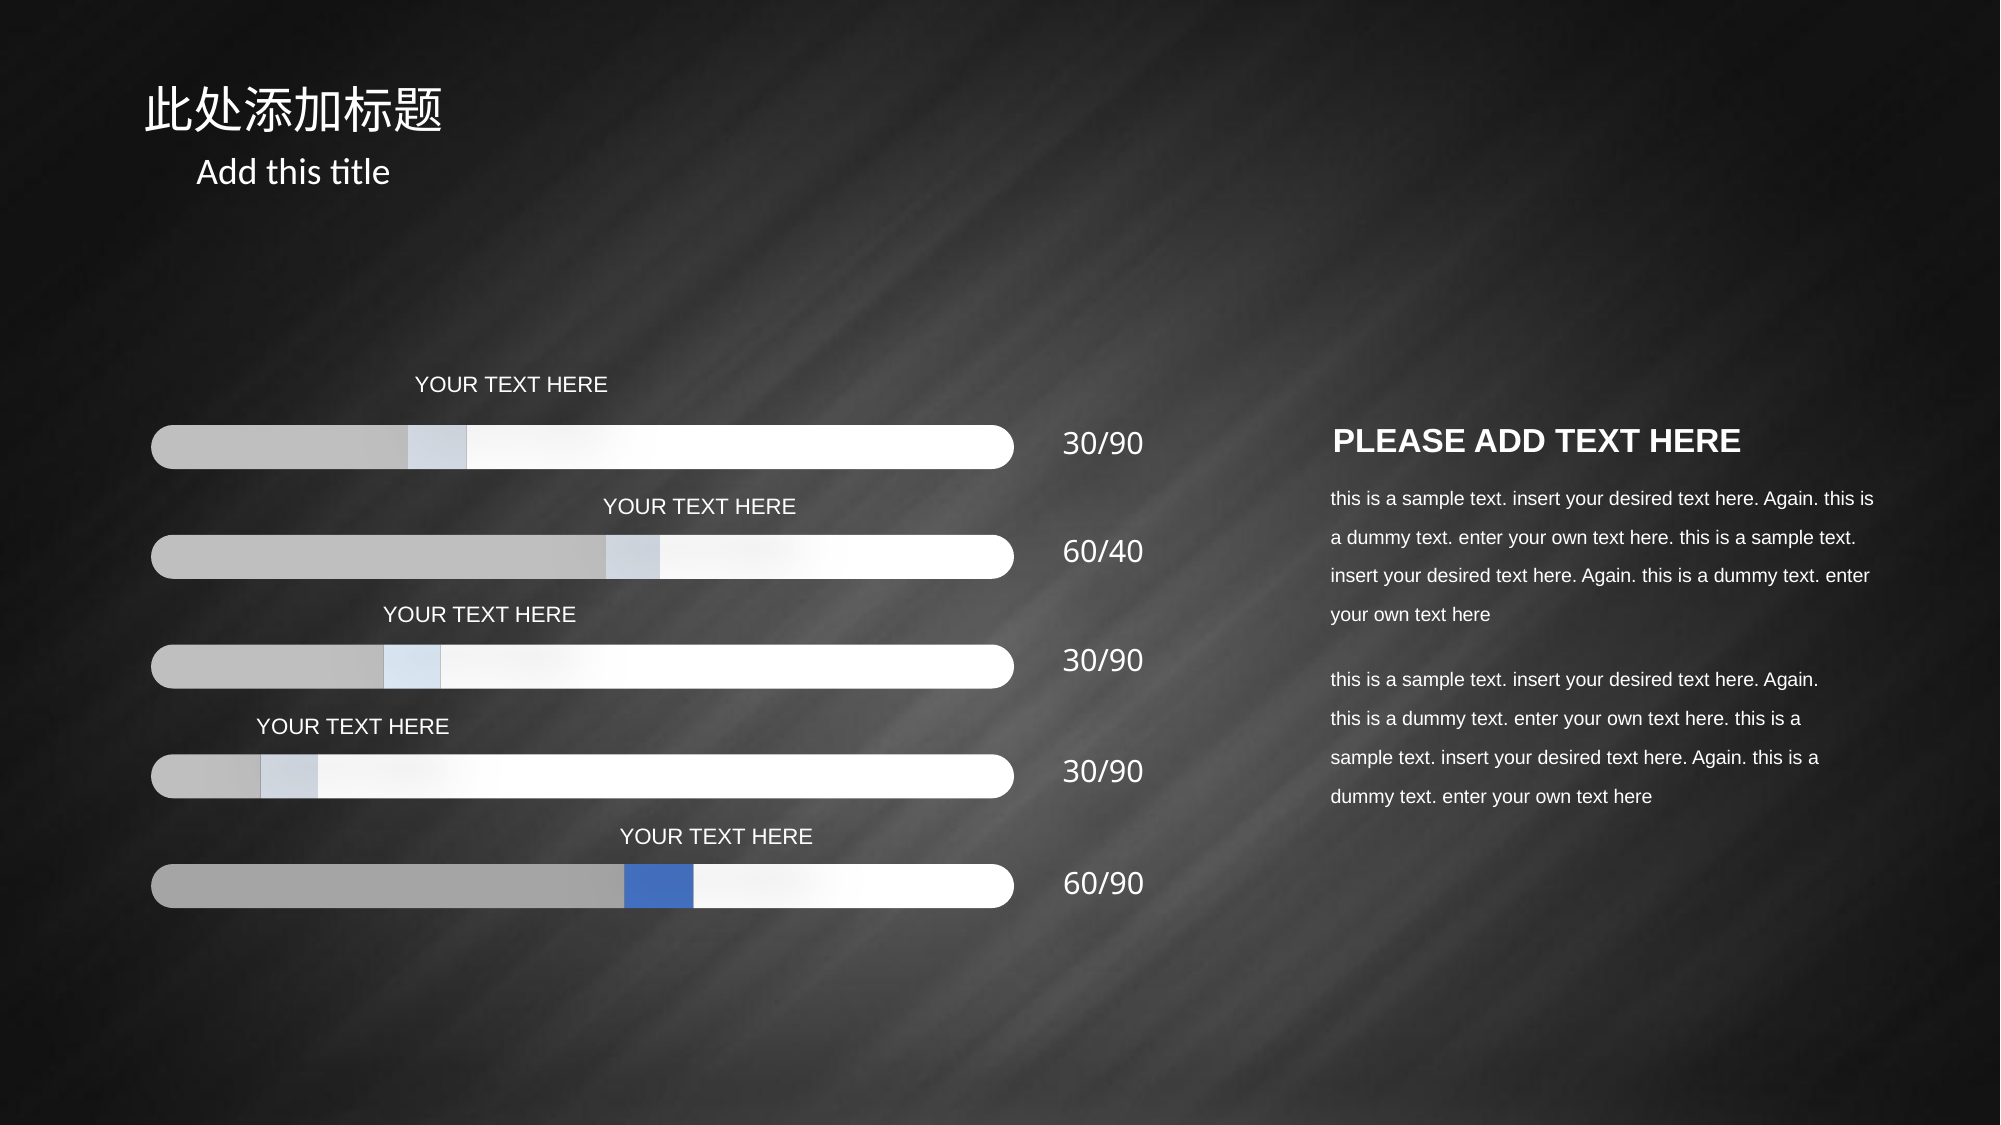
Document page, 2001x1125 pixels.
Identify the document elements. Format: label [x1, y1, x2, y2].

text_box [151, 534, 1015, 579]
text_box [1315, 412, 1893, 820]
text_box [151, 644, 1015, 689]
text_box [151, 424, 1015, 469]
picture [0, 0, 2000, 1125]
text_box [151, 754, 1015, 799]
text_box [151, 864, 1015, 909]
